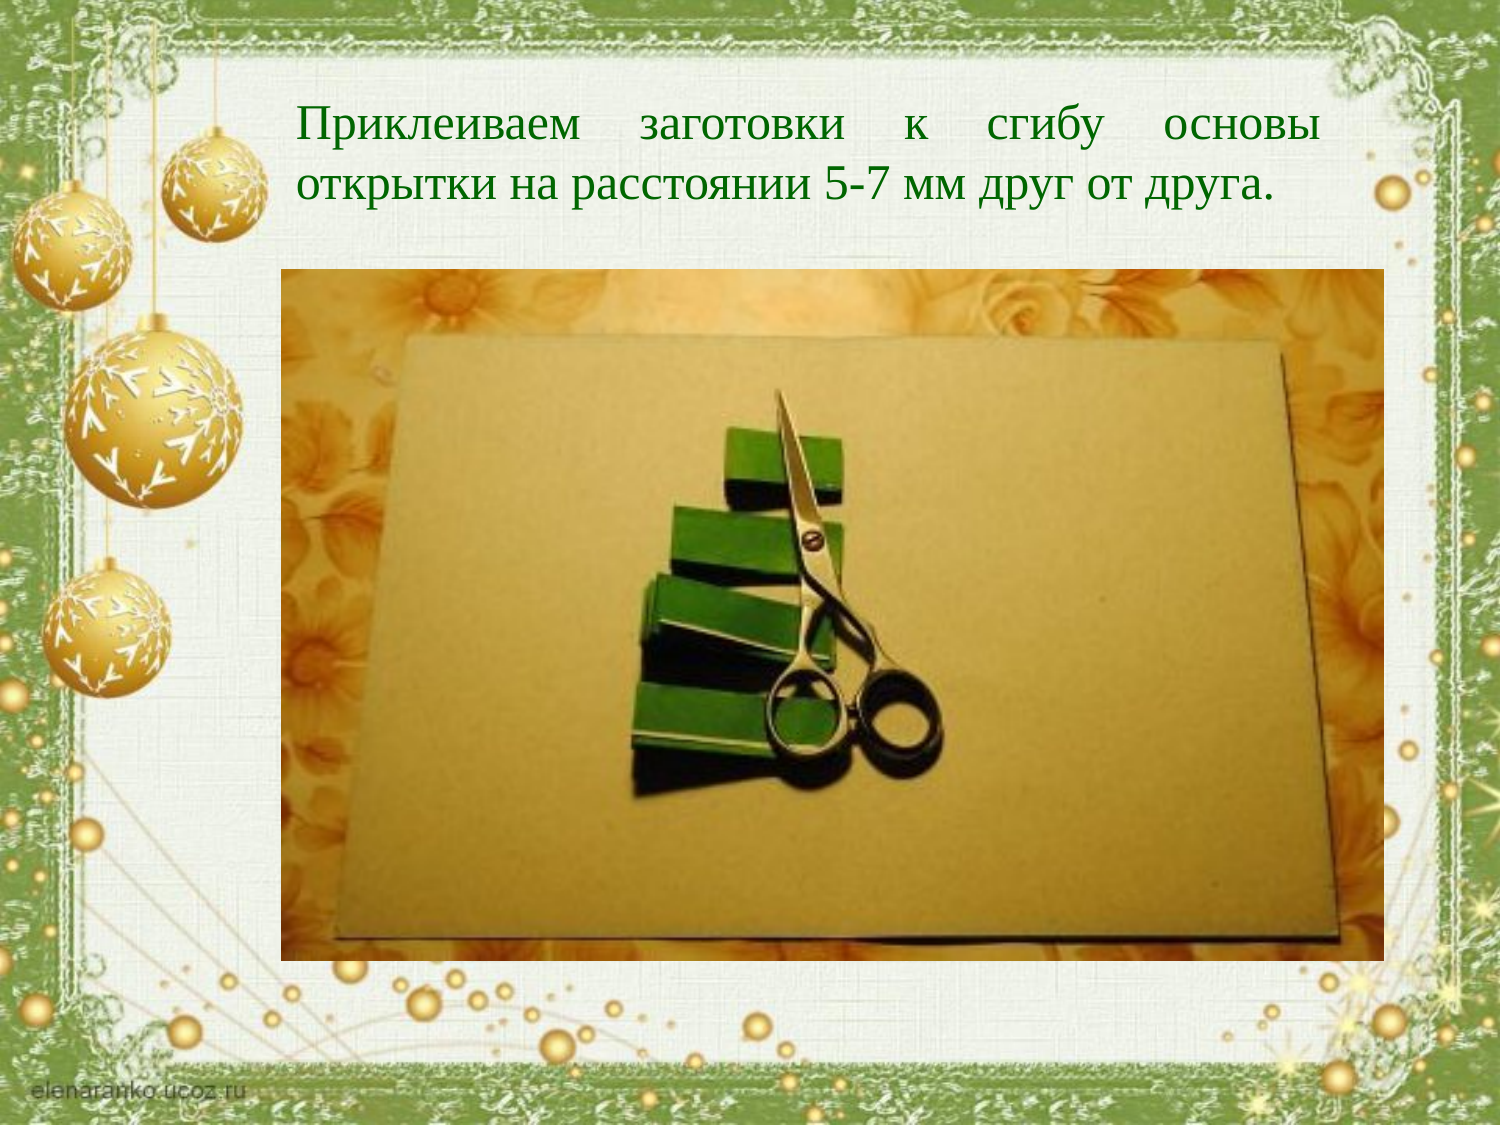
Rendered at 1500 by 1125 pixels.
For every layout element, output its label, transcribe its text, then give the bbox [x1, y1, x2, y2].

picture [0, 0, 1500, 1125]
text_box Приклеиваем заготовки к сгибу основы открытки на расстоянии 5-7 мм друг от друга. [281, 81, 1336, 217]
